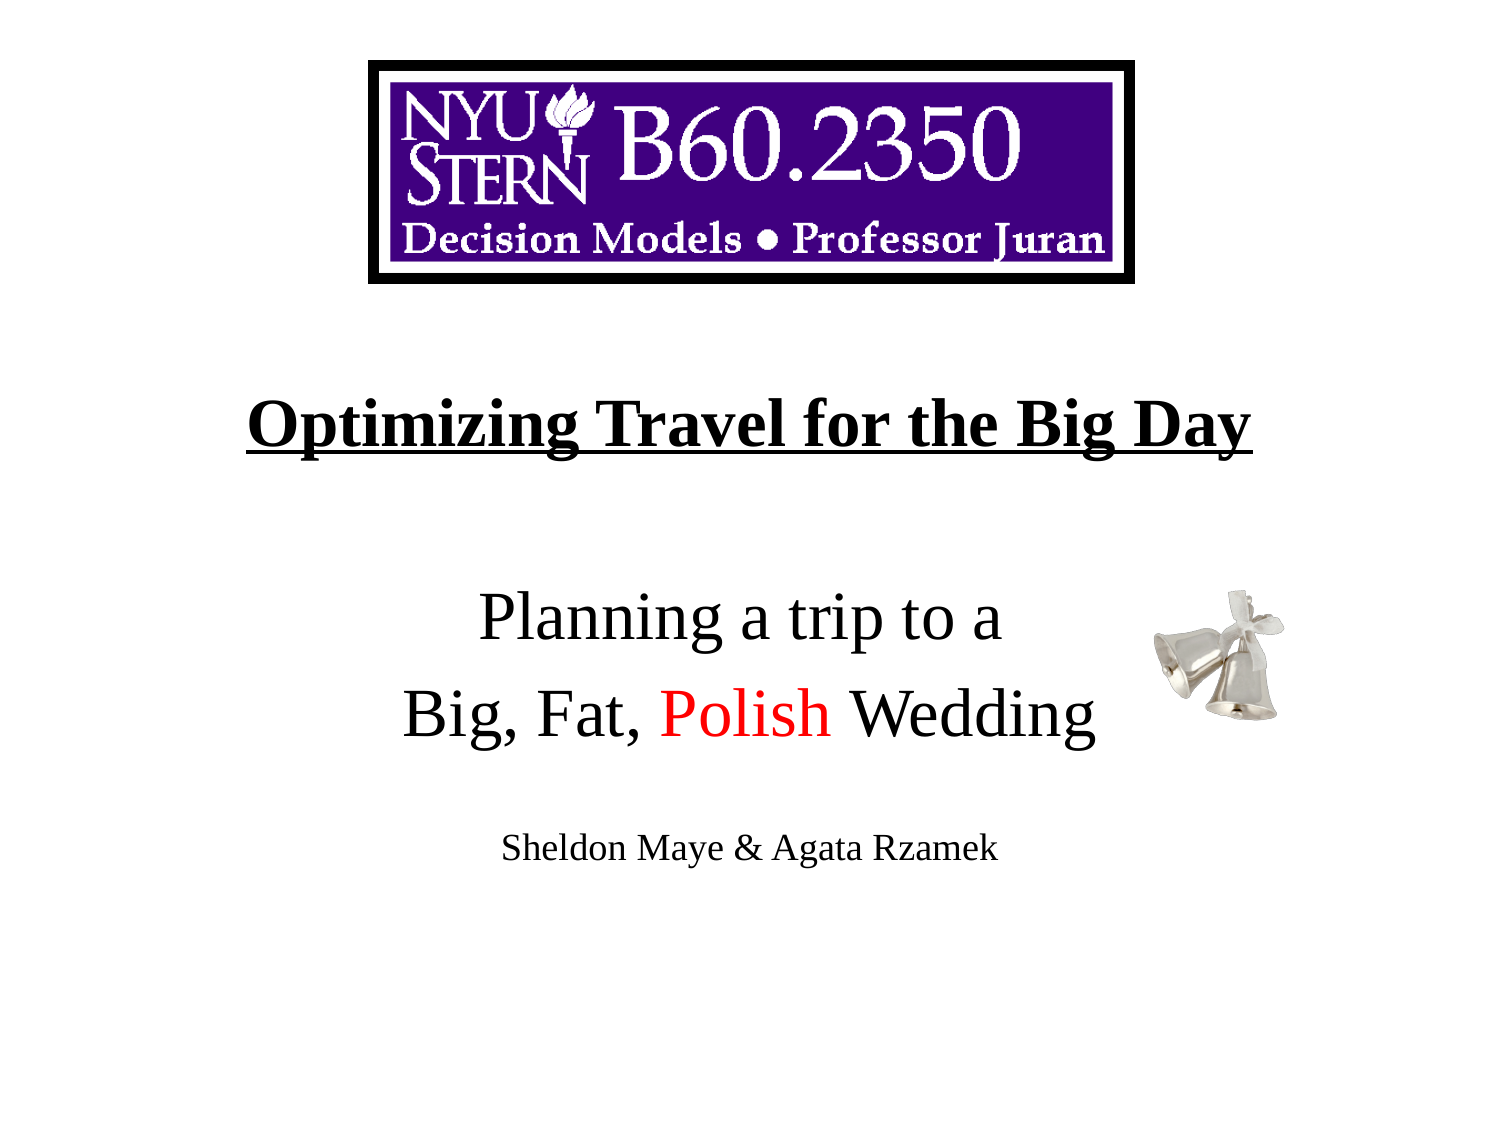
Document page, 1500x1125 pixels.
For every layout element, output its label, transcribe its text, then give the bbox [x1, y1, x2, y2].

subtitle Optimizing Travel for the Big Day Planning a trip to a Big, Fat, Polish Wedding Sheldon Maye & Agata Rzamek [137, 369, 1363, 877]
picture [1116, 550, 1332, 768]
picture [368, 60, 1135, 285]
